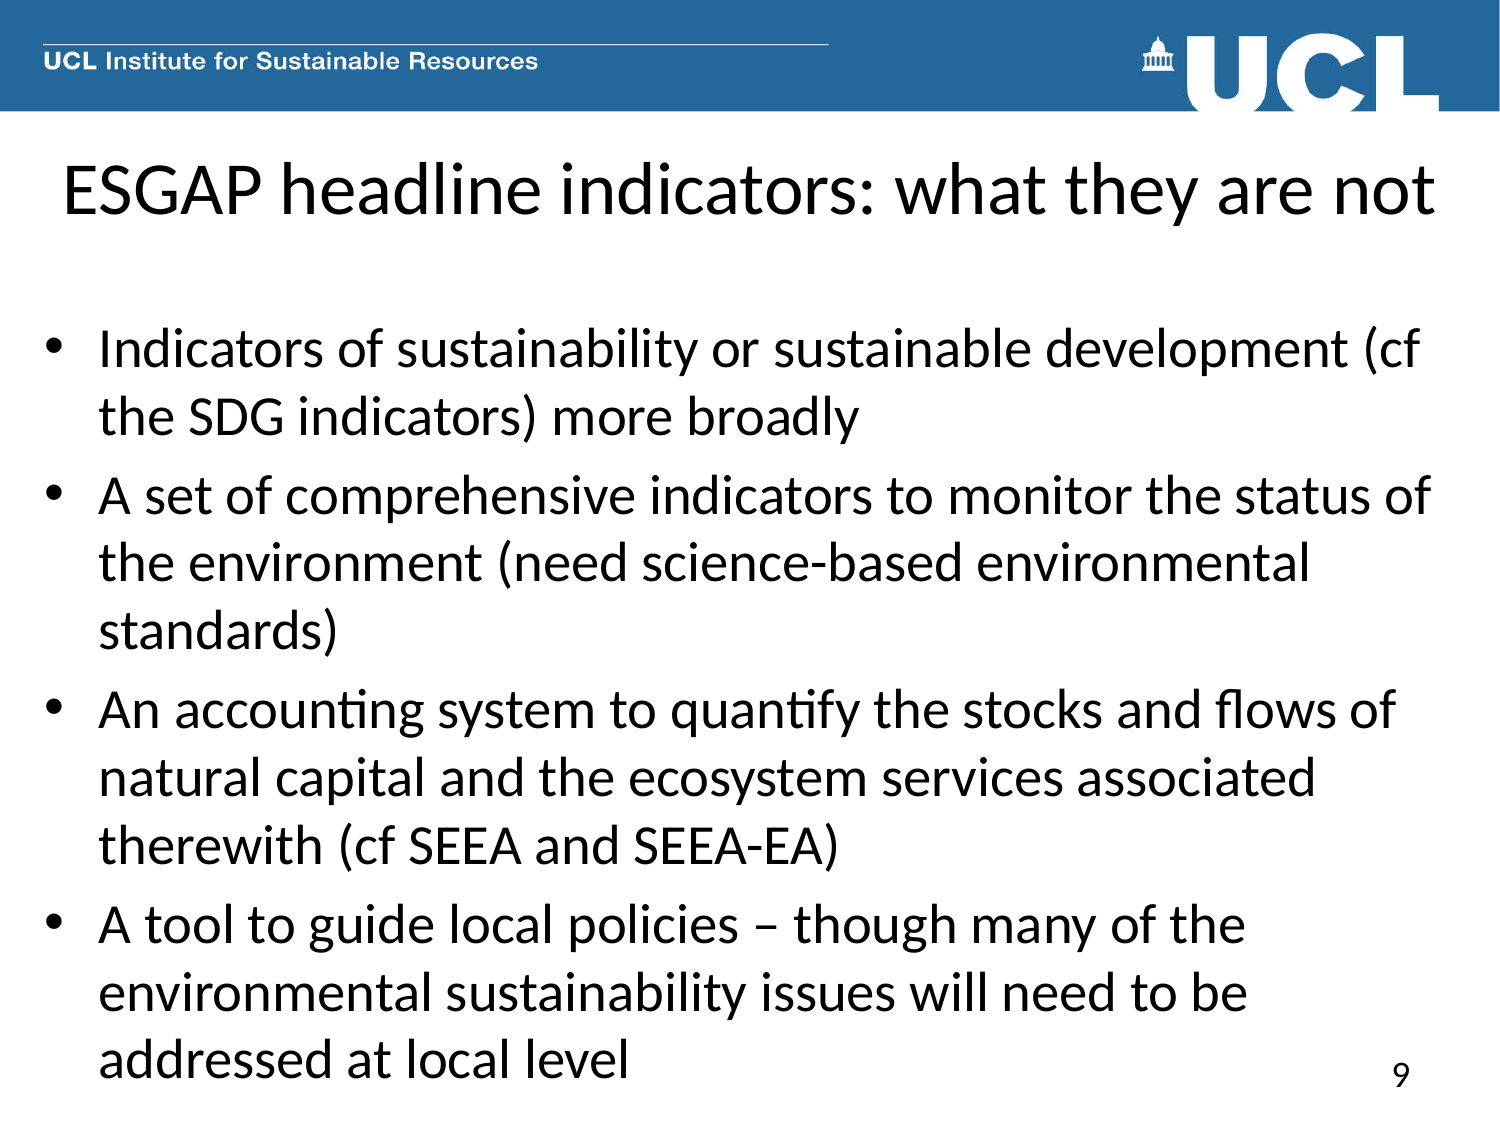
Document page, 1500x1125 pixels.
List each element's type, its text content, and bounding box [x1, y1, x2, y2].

list Indicators of sustainability or sustainable development (cf the SDG indicators) more broadly A set of comprehensive indicators to monitor the status of the environment (need science-based environmental standards) An accounting system to quantify the stocks and flows of natural capital and the ecosystem services associated therewith (cf SEEA and SEEA-EA) A tool to guide local policies – though many of the environmental sustainability issues will need to be addressed at local level [29, 243, 1471, 1105]
picture [0, 0, 1500, 112]
slide_number 9 [1074, 1042, 1425, 1103]
title ESGAP headline indicators: what they are not [29, 137, 1471, 232]
